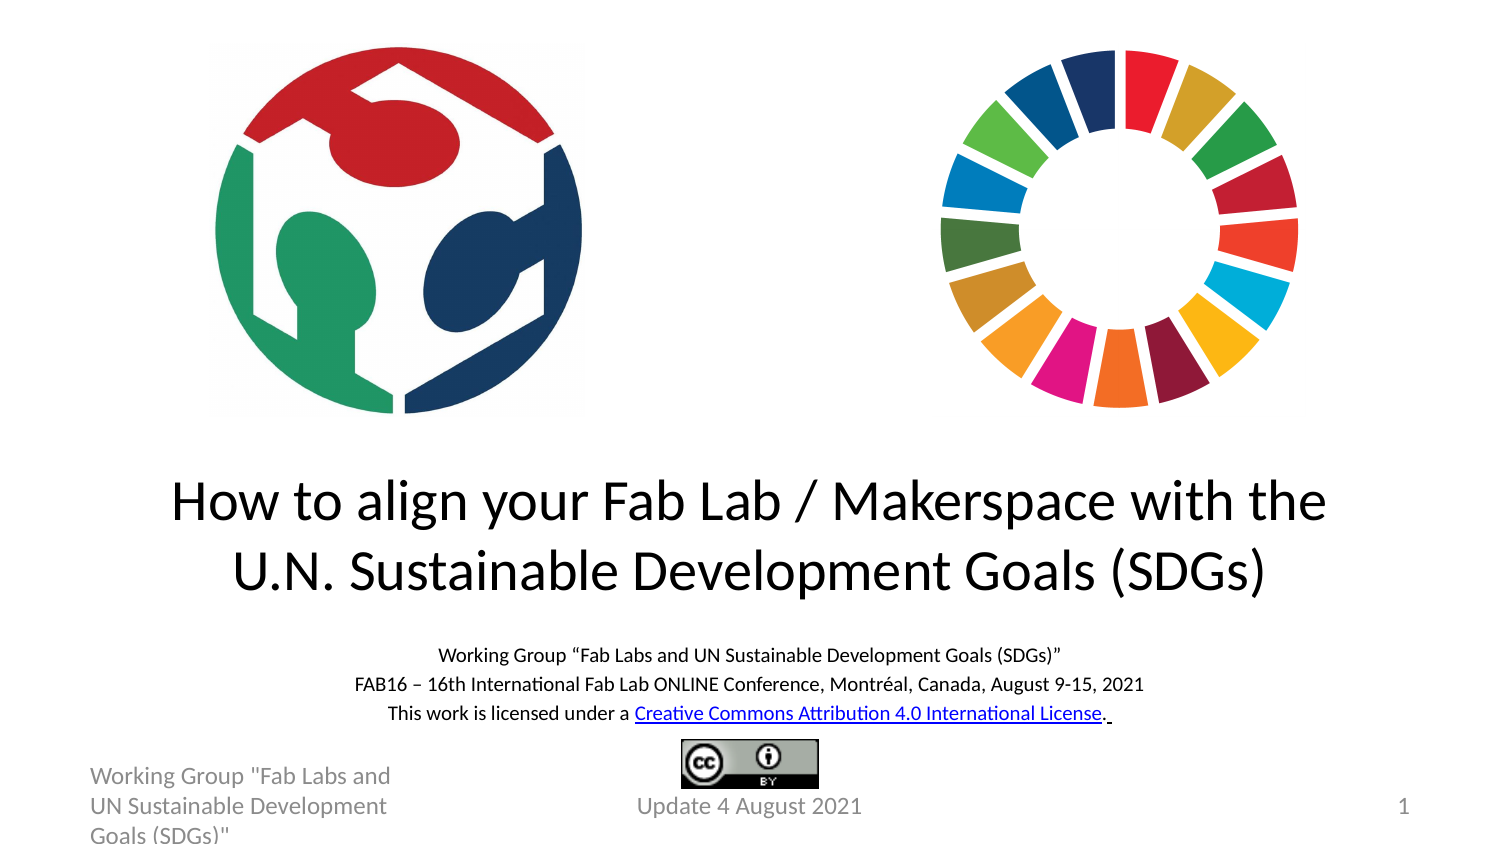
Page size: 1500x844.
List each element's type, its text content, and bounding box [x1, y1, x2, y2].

slide_number Working Group "Fab Labs and UN Sustainable Development Goals (SDGs)" [75, 782, 425, 827]
picture [209, 43, 585, 418]
slide_number 1 [1074, 782, 1425, 827]
picture [931, 43, 1306, 418]
footer Update 4 August 2021 [512, 782, 988, 827]
title How to align your Fab Lab / Makerspace with the U.N. Sustainable Development Goals (SDGs) [112, 441, 1388, 623]
picture [680, 739, 819, 789]
subtitle Working Group “Fab Labs and UN Sustainable Development Goals (SDGs)” FAB16 – 16th International Fab Lab ONLINE Conference, Montréal, Canada, August 9-15, 2021 This work is licensed under a Creative Commons Attribution 4.0 International License. [225, 634, 1275, 741]
